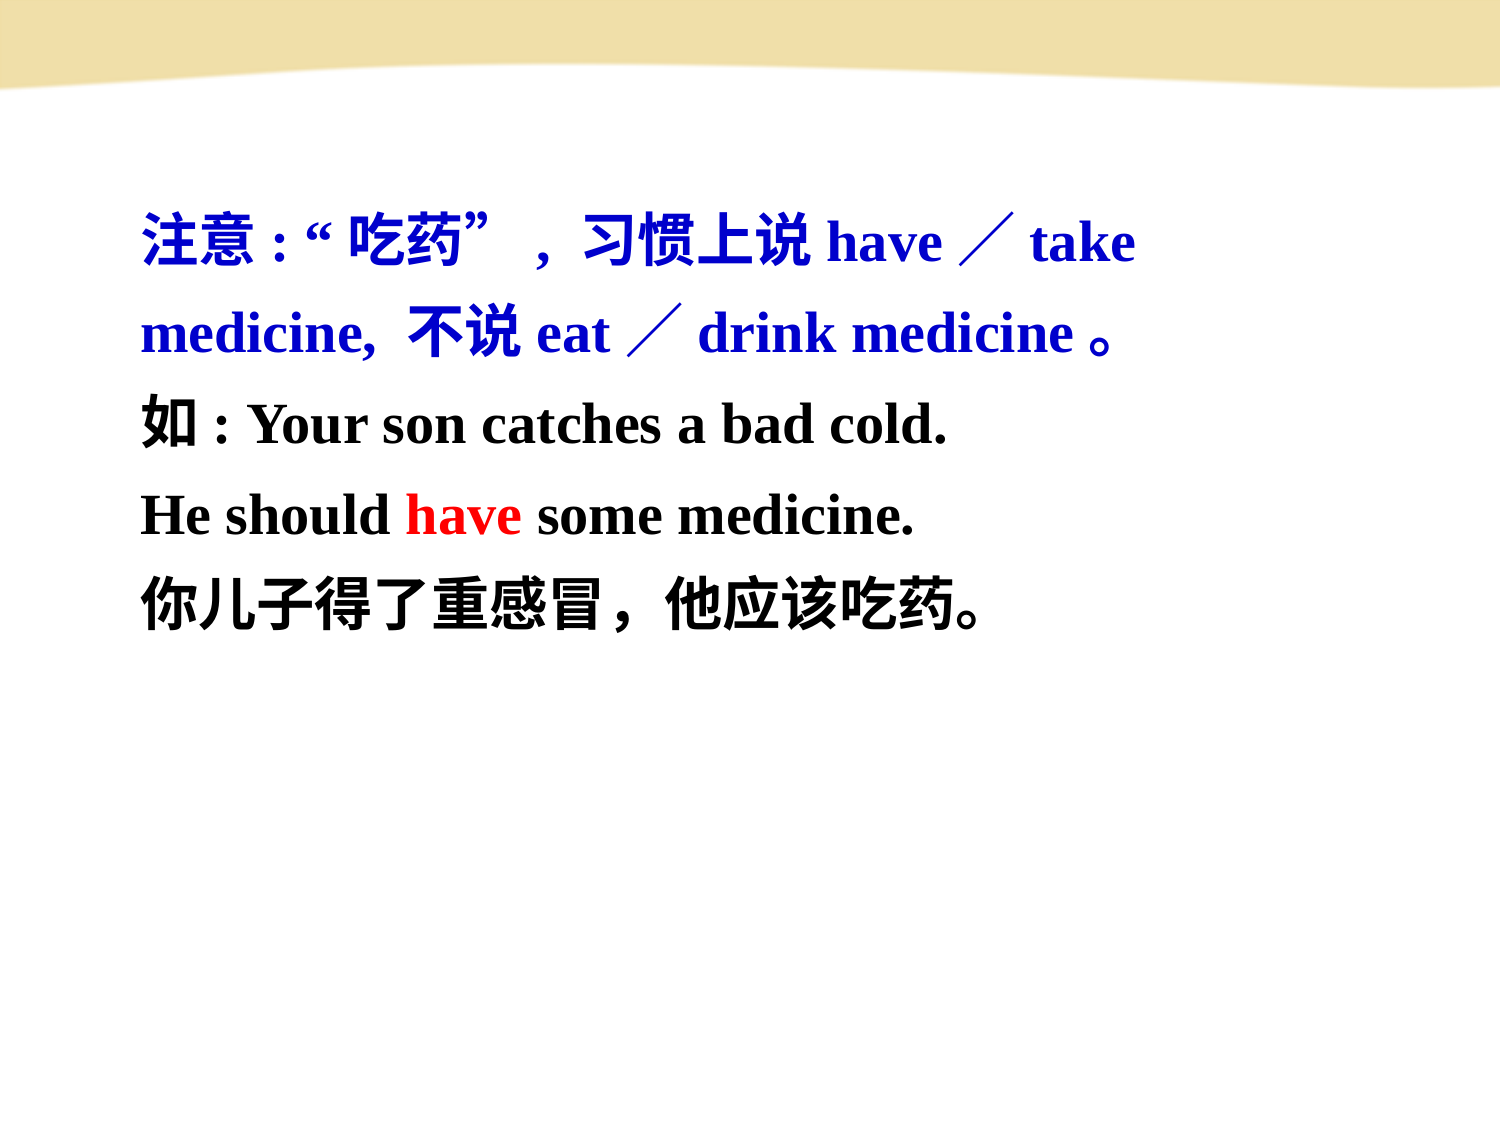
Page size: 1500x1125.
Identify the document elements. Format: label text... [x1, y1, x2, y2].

picture [0, 0, 1500, 1125]
text_box 注意: “吃药”, 习惯上说have／take medicine, 不说eat／drink medicine。 如: Your son catches a bad cold. He should have some medicine. 你儿子得了重感冒，他应该吃药。 [125, 174, 1425, 873]
